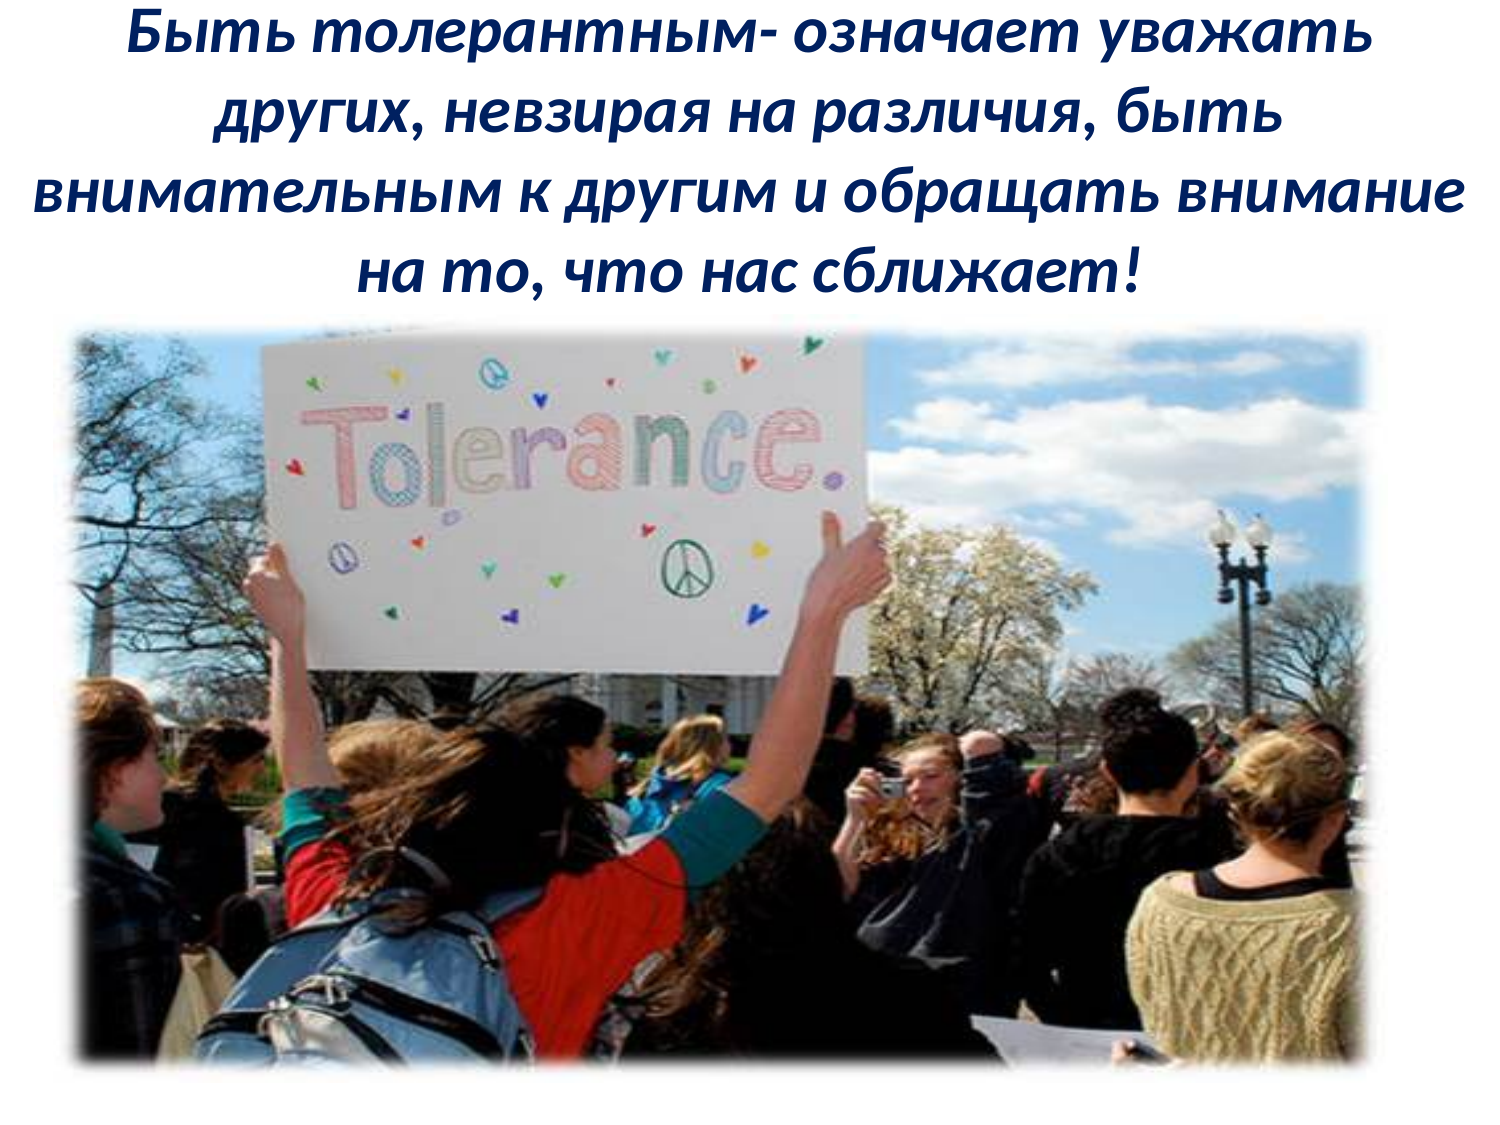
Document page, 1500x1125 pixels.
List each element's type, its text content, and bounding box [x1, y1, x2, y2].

title Быть толерантным- означает уважать других, невзирая на различия, быть внимательным к другим и обращать внимание на то, что нас сближает! [0, 0, 1500, 292]
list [52, 314, 1389, 1083]
